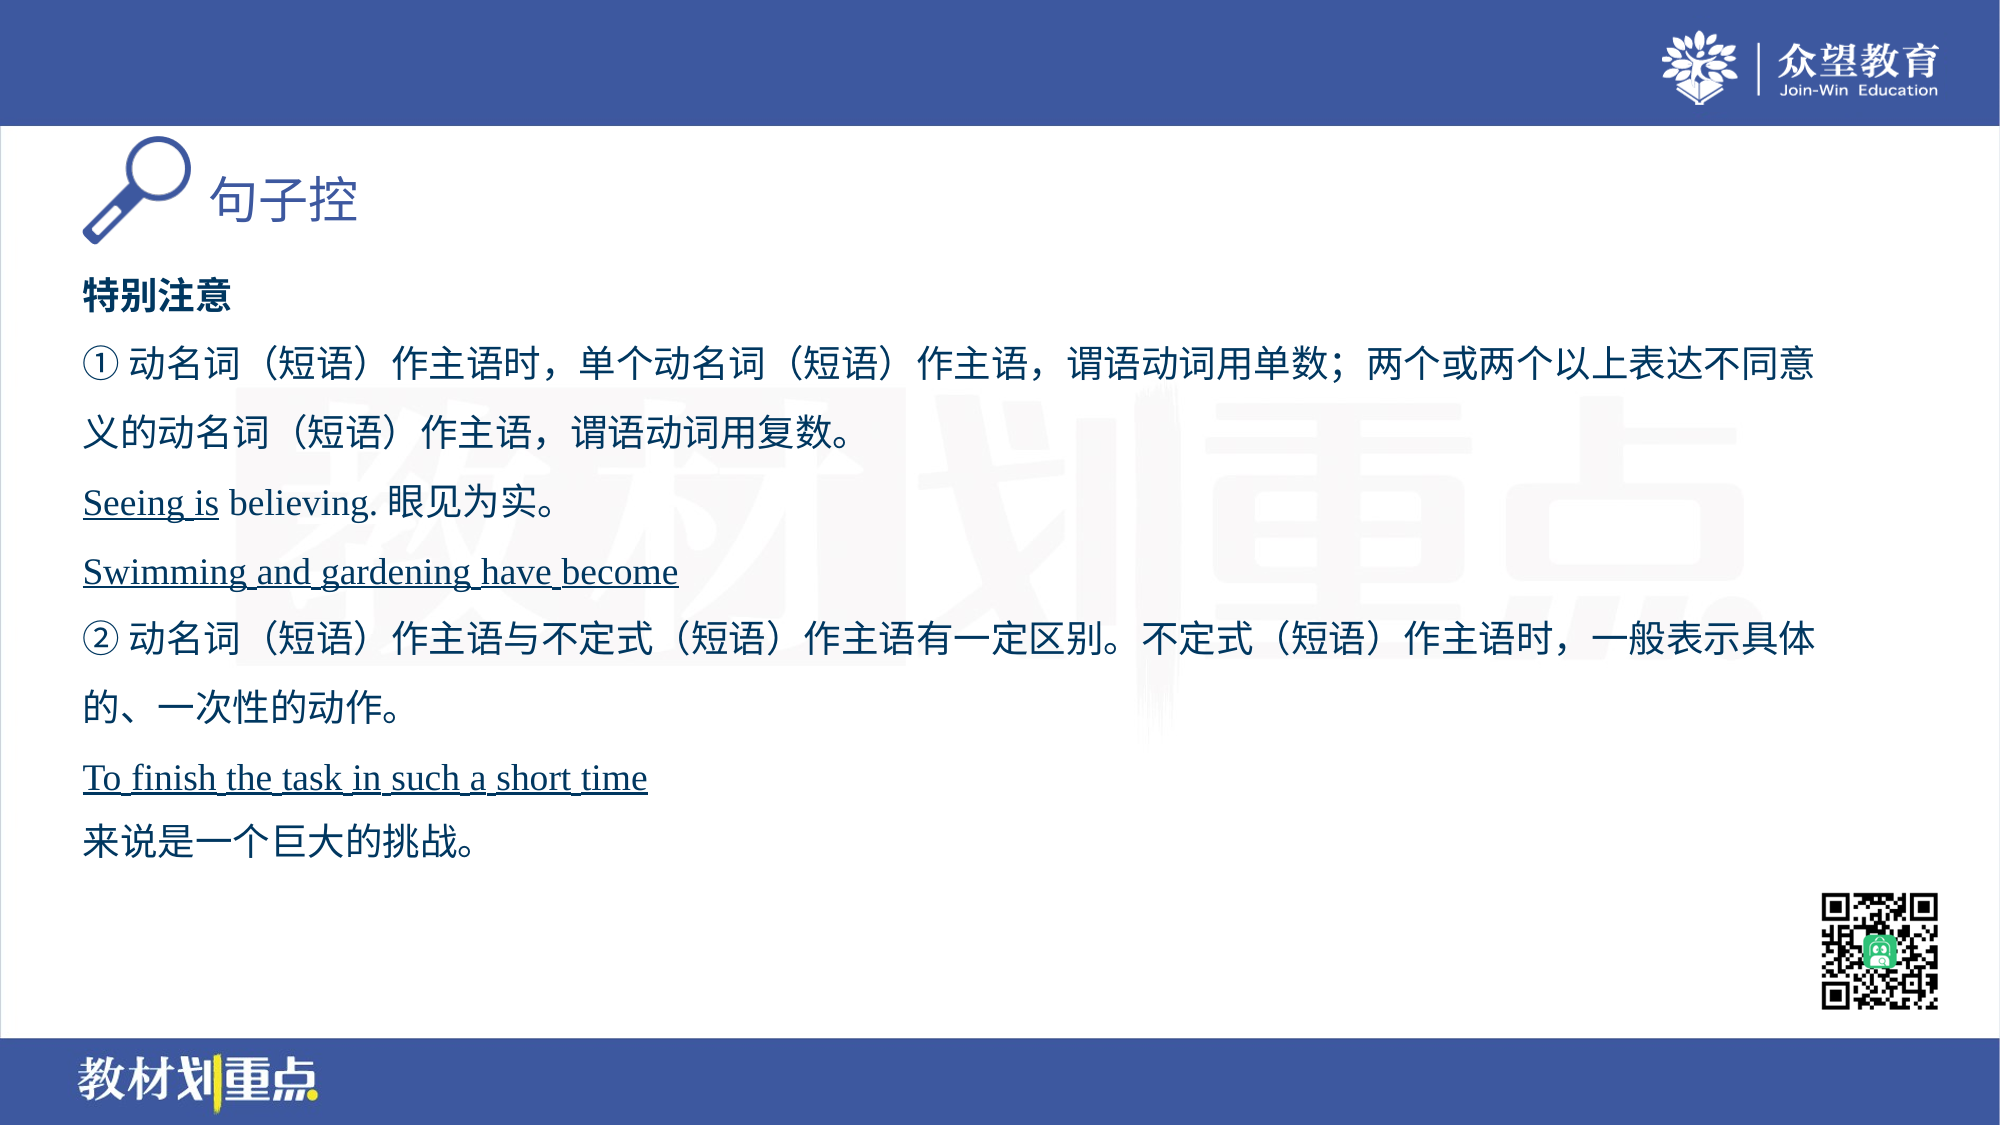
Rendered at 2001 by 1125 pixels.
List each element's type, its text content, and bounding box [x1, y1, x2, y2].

text_box 特别注意 ①动名词（短语）作主语时，单个动名词（短语）作主语，谓语动词用单数；两个或两个以上表达不同意 义的动名词（短语）作主语，谓语动词用复数。 Seeing is believing.眼见为实。 Swimming and gardening have become. .her hobbies.游泳和园艺成了她的爱好。 ②动名词（短语）作主语与不定式（短语）作主语有一定区别。不定式（短语）作主语时，一般表示具体 的、一次性的动作。 To finish the task in such a short time. .is a big challenge for us.在这么短的时间内完成这项任务对我们 来说是一个巨大的挑战。 [82, 248, 1817, 856]
picture [0, 0, 2000, 1125]
